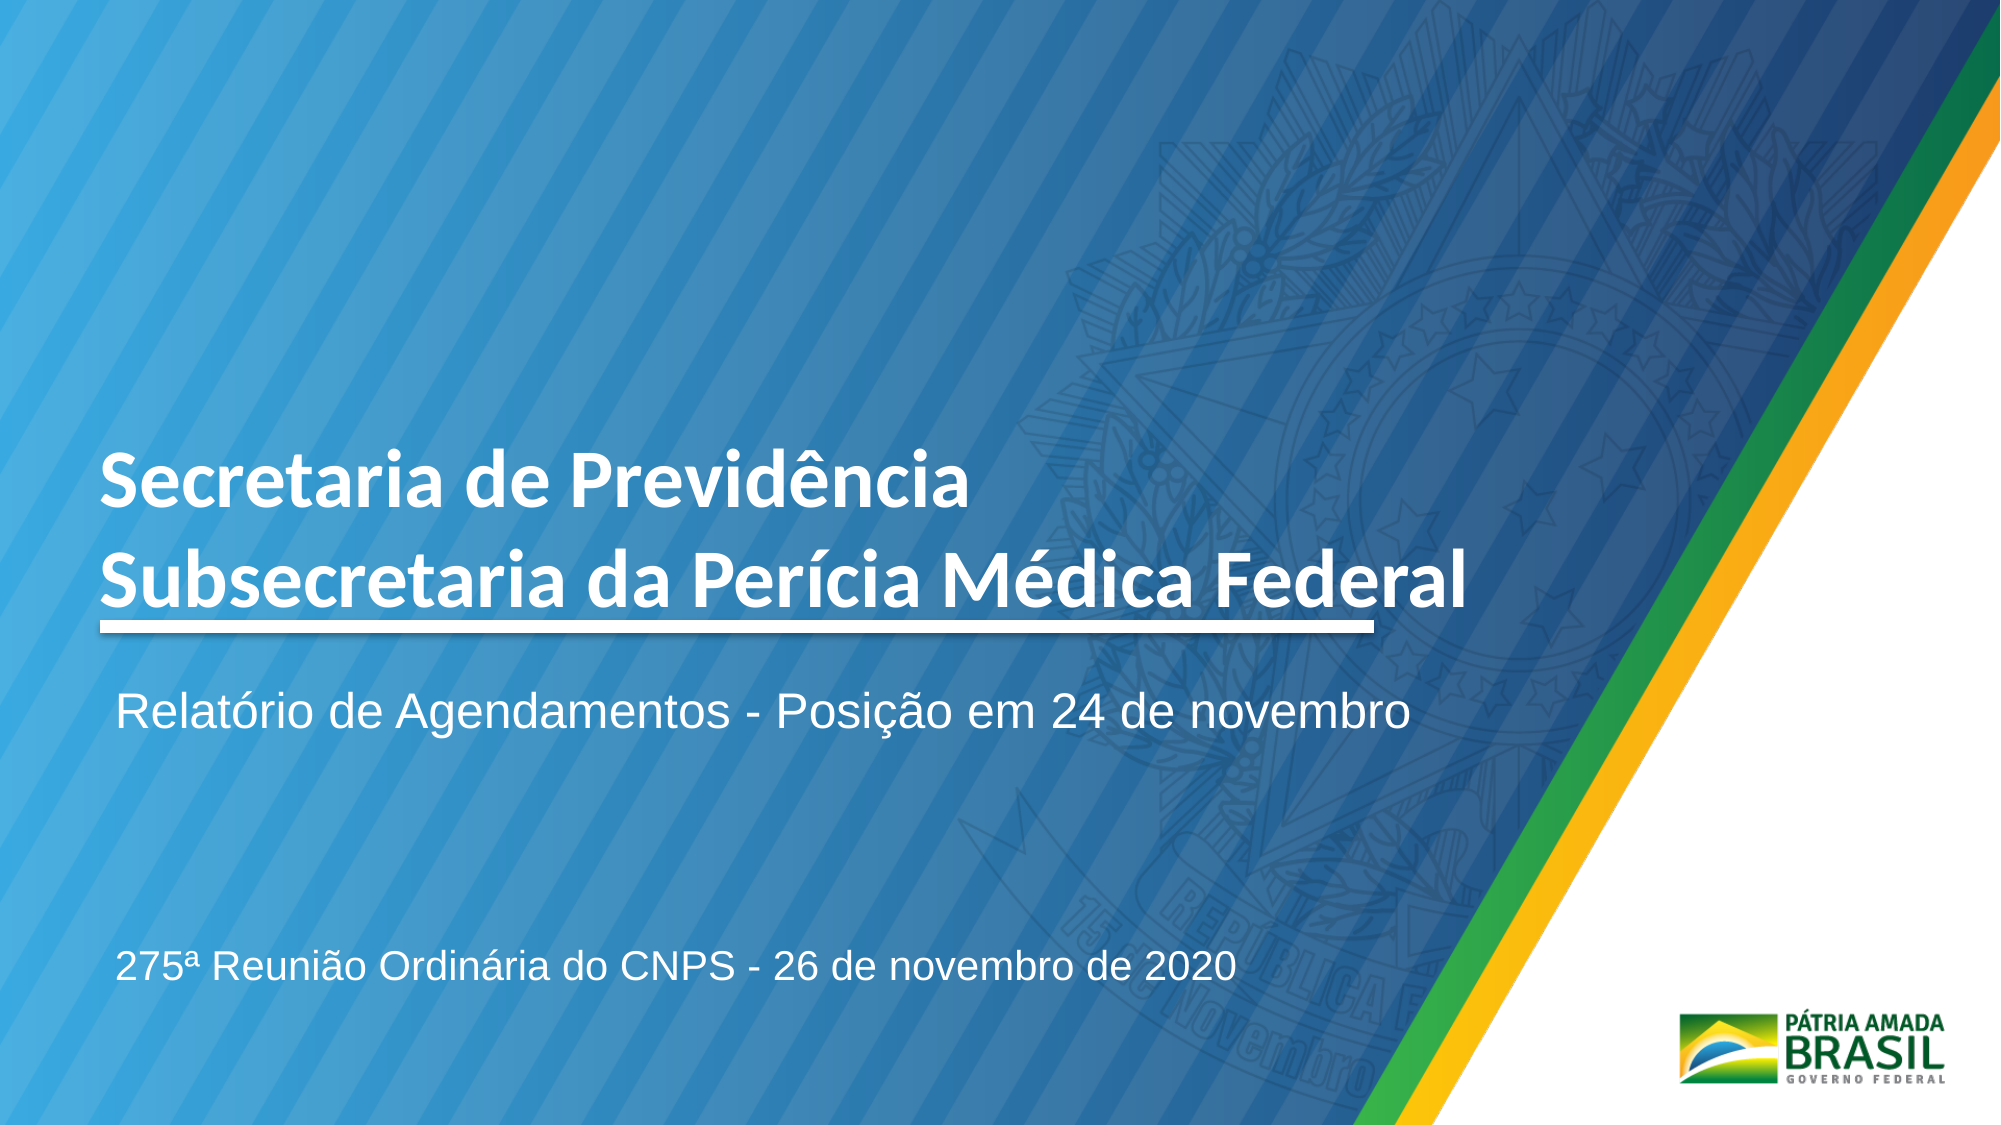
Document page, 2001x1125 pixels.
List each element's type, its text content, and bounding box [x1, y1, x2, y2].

title Secretaria de Previdência Subsecretaria da Perícia Médica Federal [99, 408, 1518, 625]
picture [0, 0, 2000, 1125]
text_box Relatório de Agendamentos - Posição em 24 de novembro 275ª Reunião Ordinária do CNPS - 26 de novembro de 2020 [99, 670, 1451, 996]
